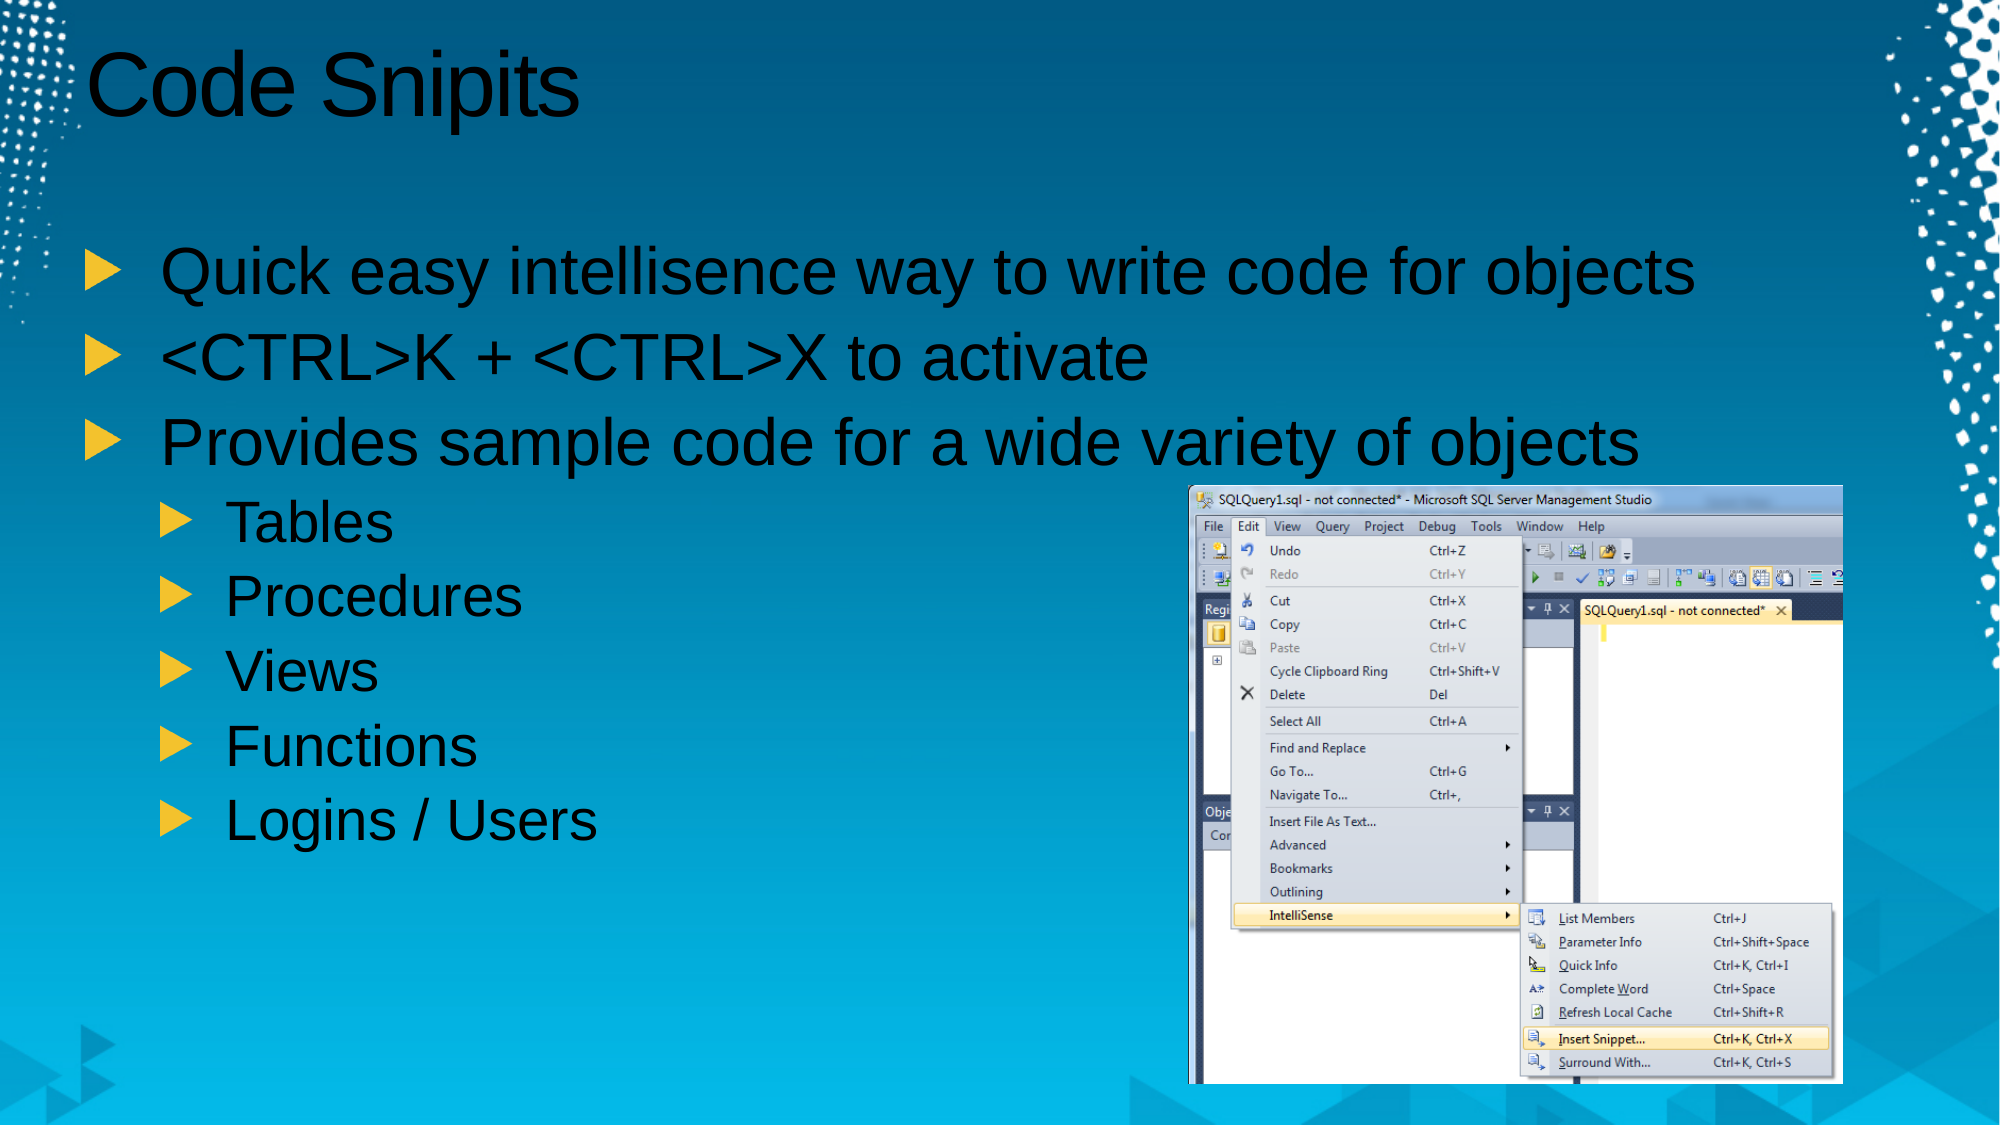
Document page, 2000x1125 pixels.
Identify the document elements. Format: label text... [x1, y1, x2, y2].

picture [1956, 429, 1970, 446]
picture [1927, 257, 1935, 271]
picture [1936, 240, 1946, 245]
picture [86, 335, 119, 374]
picture [1936, 3, 1948, 14]
picture [1983, 291, 1995, 299]
picture [17, 27, 23, 34]
picture [1965, 464, 1979, 475]
picture [35, 88, 42, 95]
picture [1931, 287, 1944, 302]
picture [1994, 268, 2000, 283]
picture [1932, 107, 1940, 114]
picture [1947, 221, 1957, 225]
picture [44, 31, 52, 39]
picture [33, 0, 42, 8]
picture [1967, 514, 1977, 527]
picture [1994, 323, 2000, 330]
picture [1971, 412, 1979, 424]
picture [1941, 85, 1954, 96]
picture [1952, 118, 1963, 128]
picture [1991, 604, 2000, 621]
picture [1950, 351, 1962, 361]
picture [1975, 542, 1987, 558]
picture [44, 45, 49, 53]
picture [1939, 190, 1948, 195]
picture [1970, 176, 1982, 188]
picture [1980, 445, 1988, 454]
picture [86, 250, 119, 289]
picture [58, 33, 65, 41]
picture [1988, 476, 1997, 485]
picture [1945, 31, 1957, 47]
picture [28, 43, 35, 53]
picture [1956, 251, 1966, 256]
picture [1950, 398, 1960, 414]
picture [161, 727, 190, 760]
picture [34, 102, 42, 111]
picture [1919, 226, 1928, 238]
picture [46, 17, 54, 24]
picture [1973, 362, 1981, 372]
picture [13, 41, 21, 48]
picture [31, 15, 39, 23]
picture [1958, 201, 1968, 206]
picture [48, 2, 56, 9]
picture [1975, 260, 1987, 271]
picture [33, 117, 40, 124]
picture [1955, 301, 1965, 308]
picture [161, 577, 190, 611]
picture [1984, 342, 1993, 352]
picture [11, 55, 18, 63]
picture [19, 0, 29, 6]
picture [1963, 334, 1973, 339]
list Quick easy intellisence way to write code for objects <CTRL>K + <CTRL>X to activate Provides sample code for a wide variety of objects Tables Procedures Views Functions Logins / Users [85, 237, 1914, 877]
picture [1994, 373, 2000, 383]
picture [1930, 155, 1938, 167]
picture [1960, 148, 1973, 158]
picture [24, 73, 32, 78]
picture [1991, 426, 2000, 433]
picture [17, 129, 23, 136]
picture [1945, 271, 1954, 277]
picture [1941, 320, 1953, 331]
picture [1943, 370, 1953, 383]
picture [1916, 177, 1928, 186]
picture [86, 420, 119, 459]
picture [161, 801, 190, 835]
title Code Snipits [85, 37, 1914, 138]
picture [161, 503, 190, 536]
picture [1975, 311, 1983, 319]
picture [27, 57, 34, 66]
picture [1950, 168, 1959, 178]
picture [1928, 209, 1935, 216]
picture [56, 48, 63, 55]
picture [1992, 656, 2000, 669]
picture [1992, 556, 2000, 571]
picture [1975, 493, 1987, 507]
picture [1935, 340, 1945, 349]
picture [1985, 628, 1994, 637]
picture [1982, 393, 1990, 403]
picture [1967, 231, 1976, 239]
picture [1963, 382, 1970, 392]
picture [1908, 145, 1918, 157]
picture [1960, 484, 1968, 491]
picture [1189, 486, 1842, 1083]
picture [1984, 525, 1996, 536]
picture [1981, 575, 1996, 590]
picture [11, 70, 17, 78]
picture [161, 652, 190, 686]
picture [1966, 281, 1974, 291]
picture [30, 28, 38, 37]
picture [1950, 0, 2000, 253]
picture [2, 25, 8, 33]
picture [1941, 135, 1949, 147]
picture [38, 74, 45, 80]
